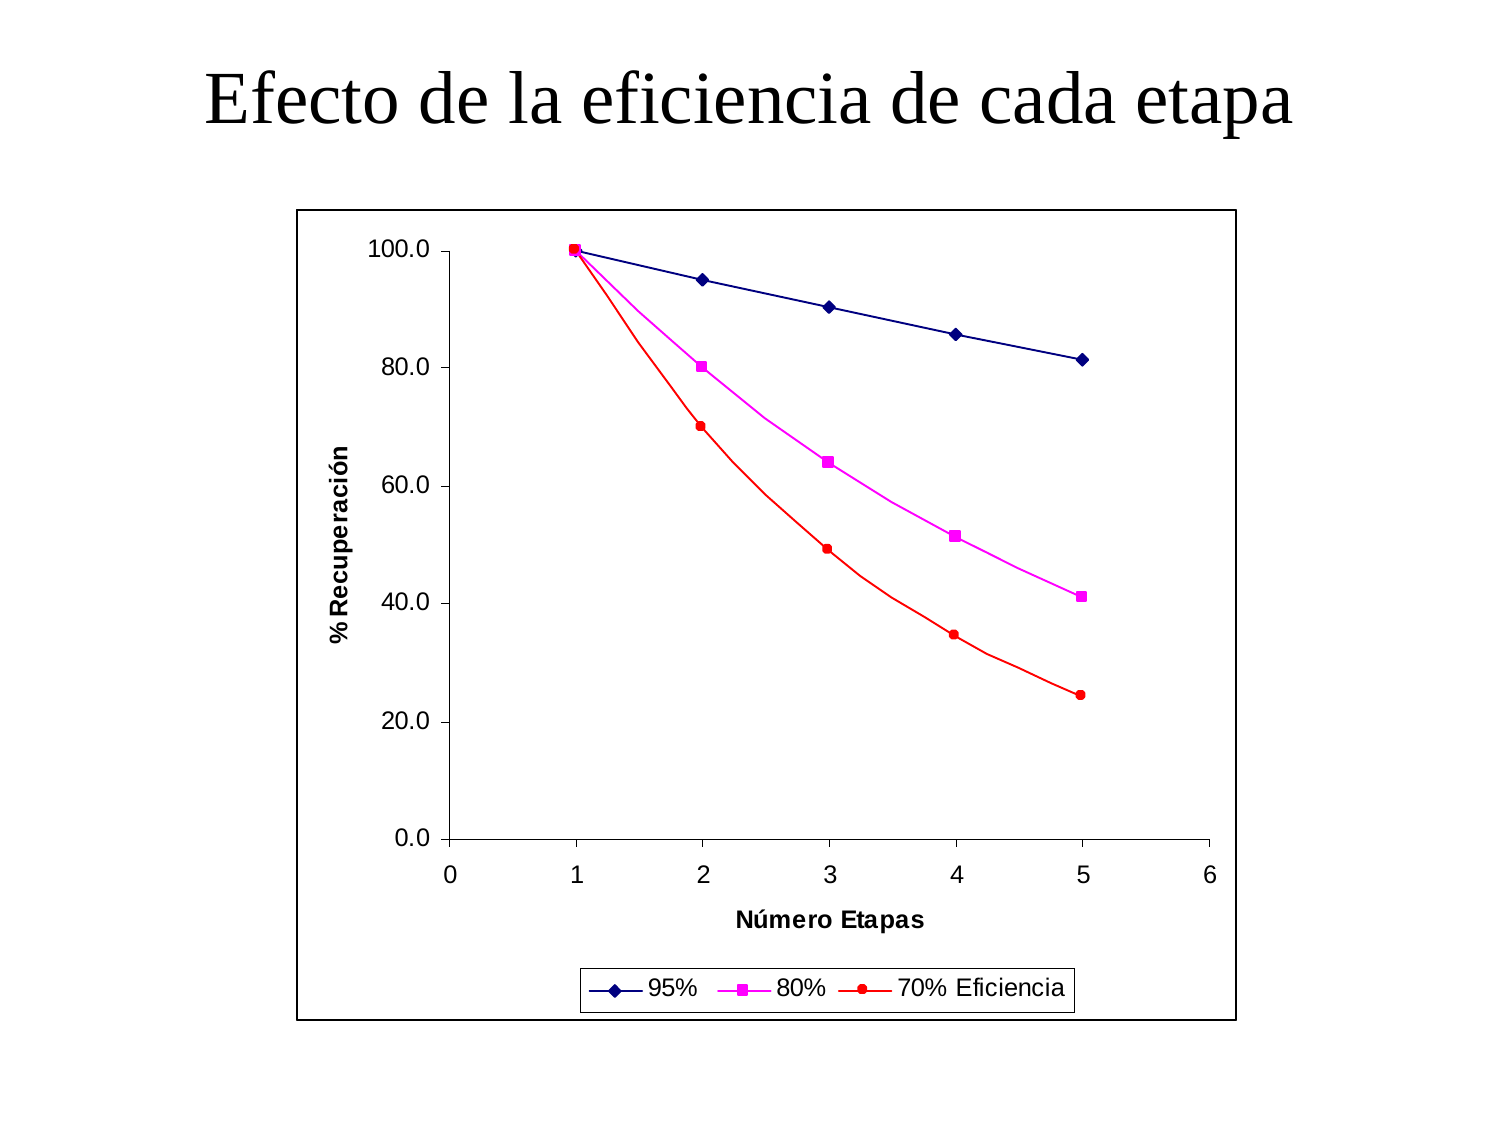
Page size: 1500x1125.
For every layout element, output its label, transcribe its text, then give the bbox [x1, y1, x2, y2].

title Efecto de la eficiencia de cada etapa [112, 0, 1388, 188]
picture [287, 199, 1251, 1033]
